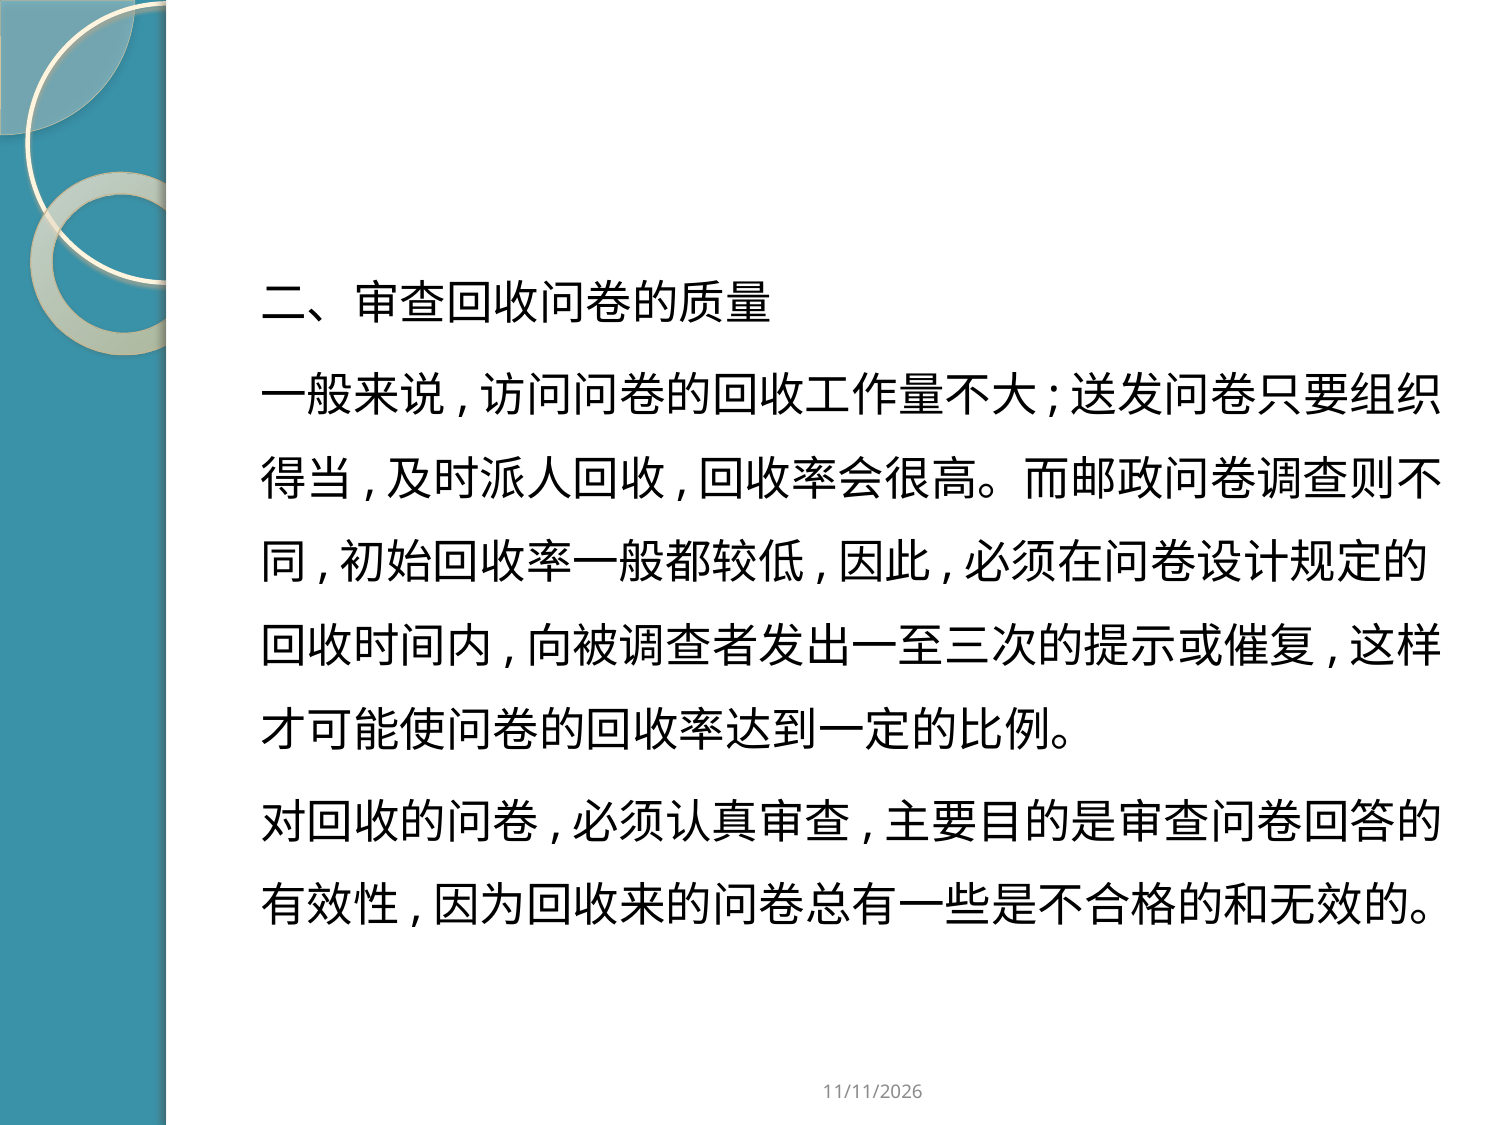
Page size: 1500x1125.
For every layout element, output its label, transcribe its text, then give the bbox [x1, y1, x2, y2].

list 二、审查回收问卷的质量 一般来说,访问问卷的回收工作量不大;送发问卷只要组织得当,及时派人回收,回收率会很高。而邮政问卷调查则不同,初始回收率一般都较低,因此,必须在问卷设计规定的回收时间内,向被调查者发出一至三次的提示或催复,这样才可能使问卷的回收率达到一定的比例。 对回收的问卷,必须认真审查,主要目的是审查问卷回答的有效性,因为回收来的问卷总有一些是不合格的和无效的。 [235, 237, 1466, 1025]
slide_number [587, 1034, 938, 1113]
